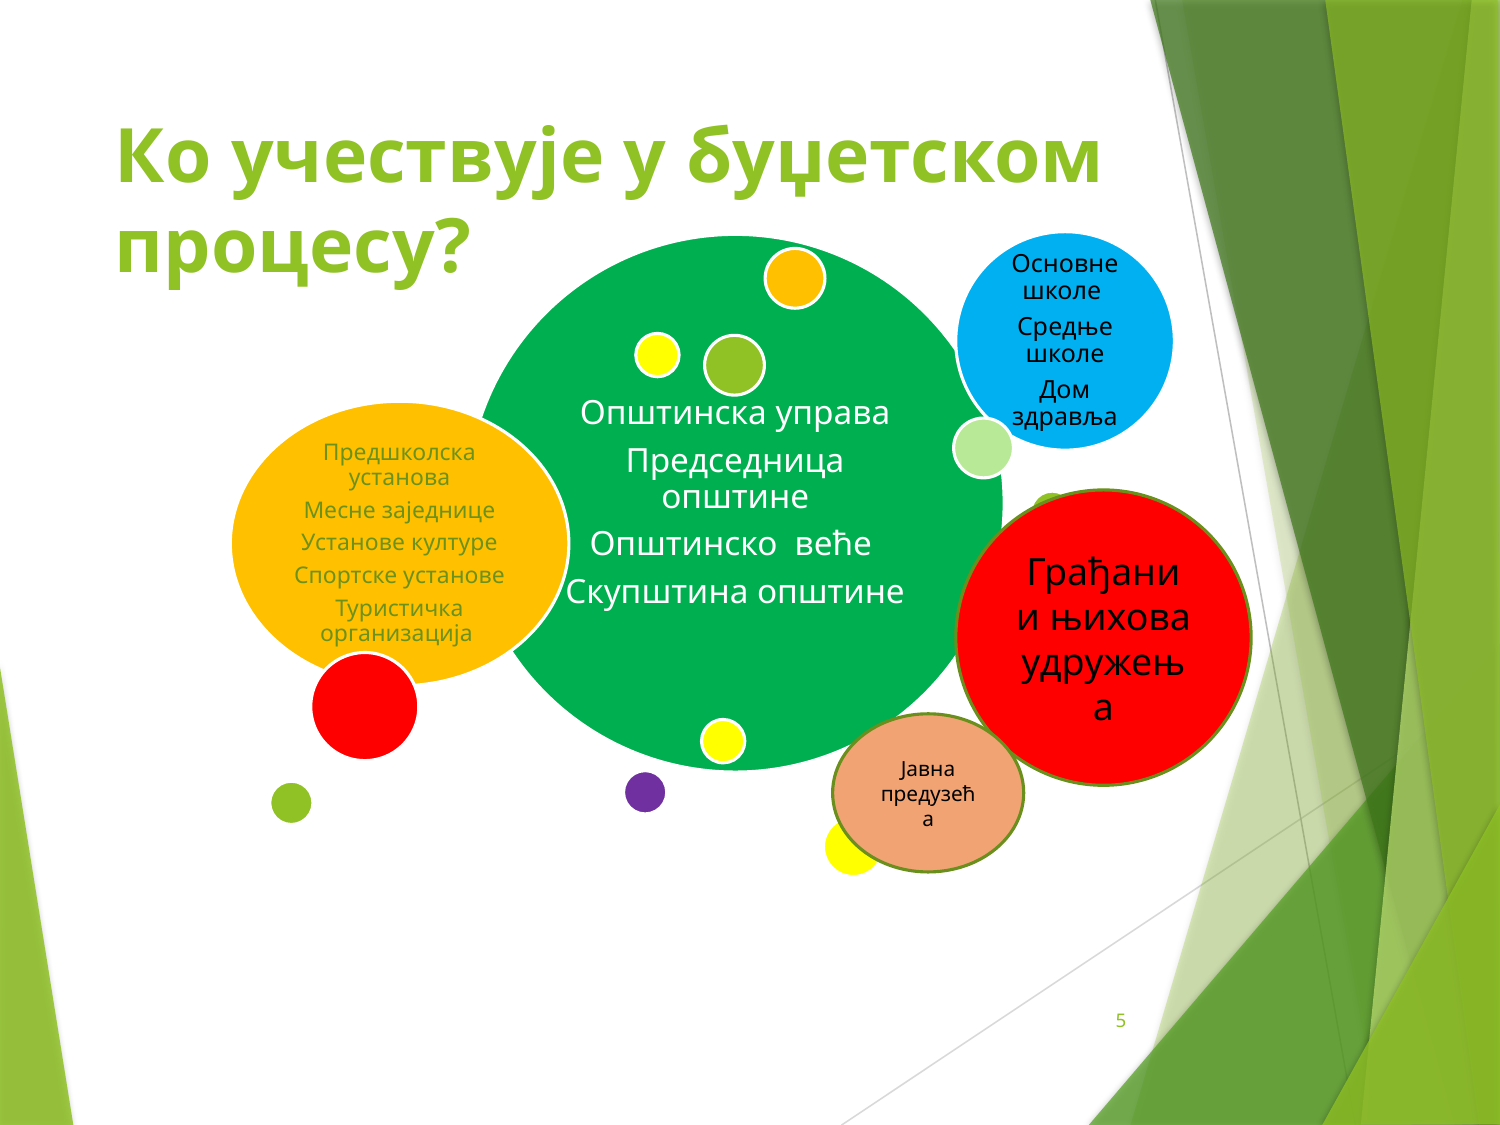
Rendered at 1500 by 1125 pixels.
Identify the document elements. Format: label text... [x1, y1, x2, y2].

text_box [249, 228, 1251, 897]
slide_number 5 [1057, 991, 1142, 1051]
title Ко учествује у буџетском процесу? [99, 99, 1142, 317]
